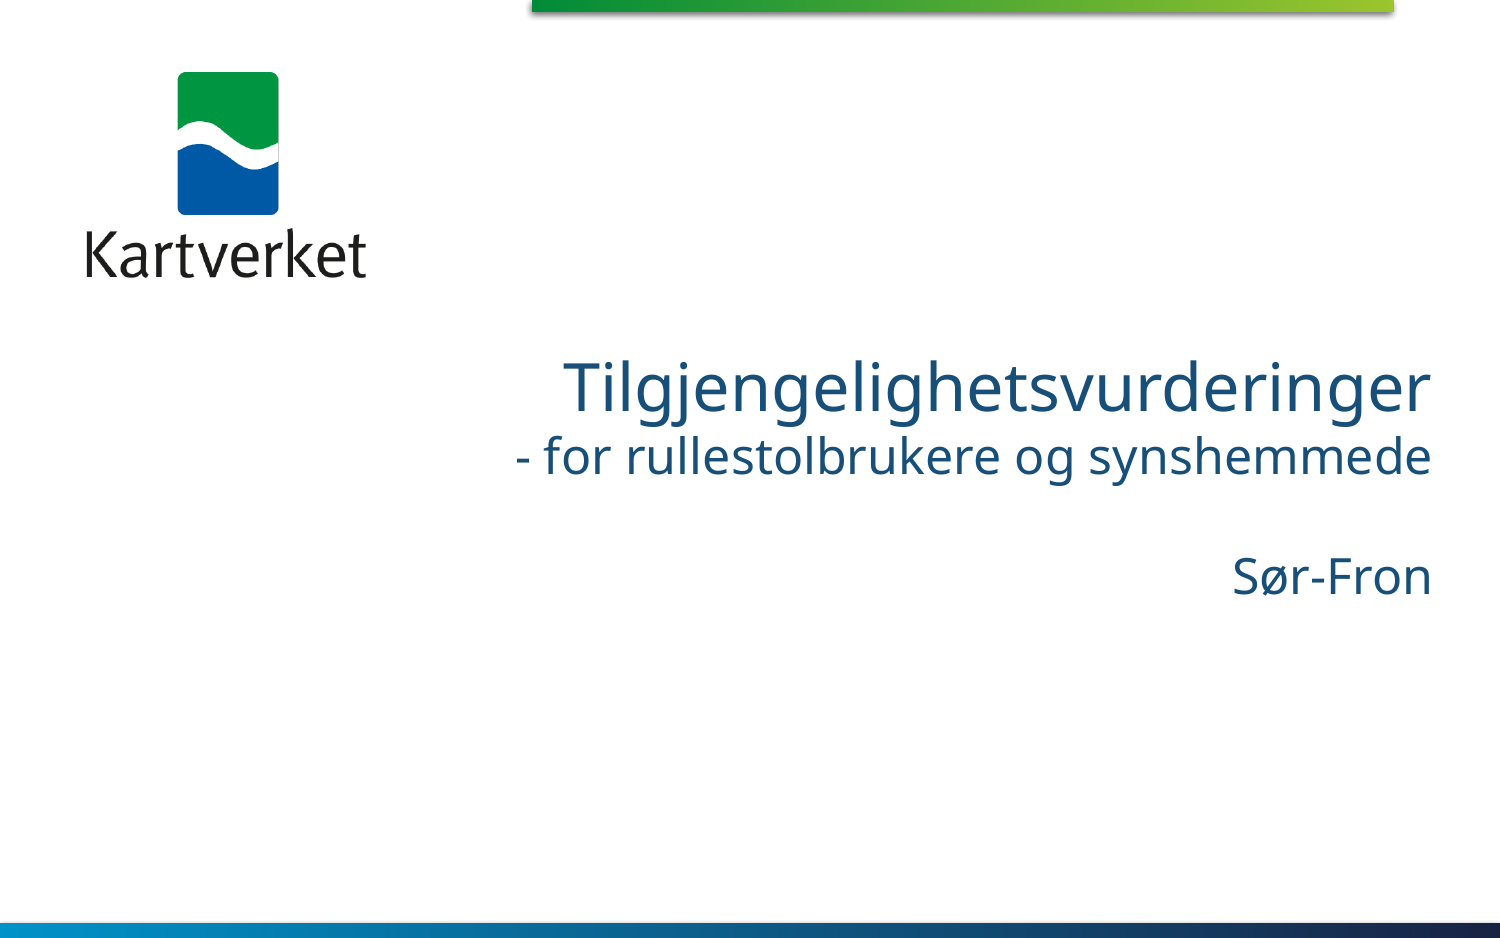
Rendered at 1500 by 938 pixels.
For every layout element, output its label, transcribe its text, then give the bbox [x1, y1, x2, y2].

text_box Tilgjengelighetsvurderinger - for rullestolbrukere og synshemmede Sør-Fron [66, 337, 1449, 613]
